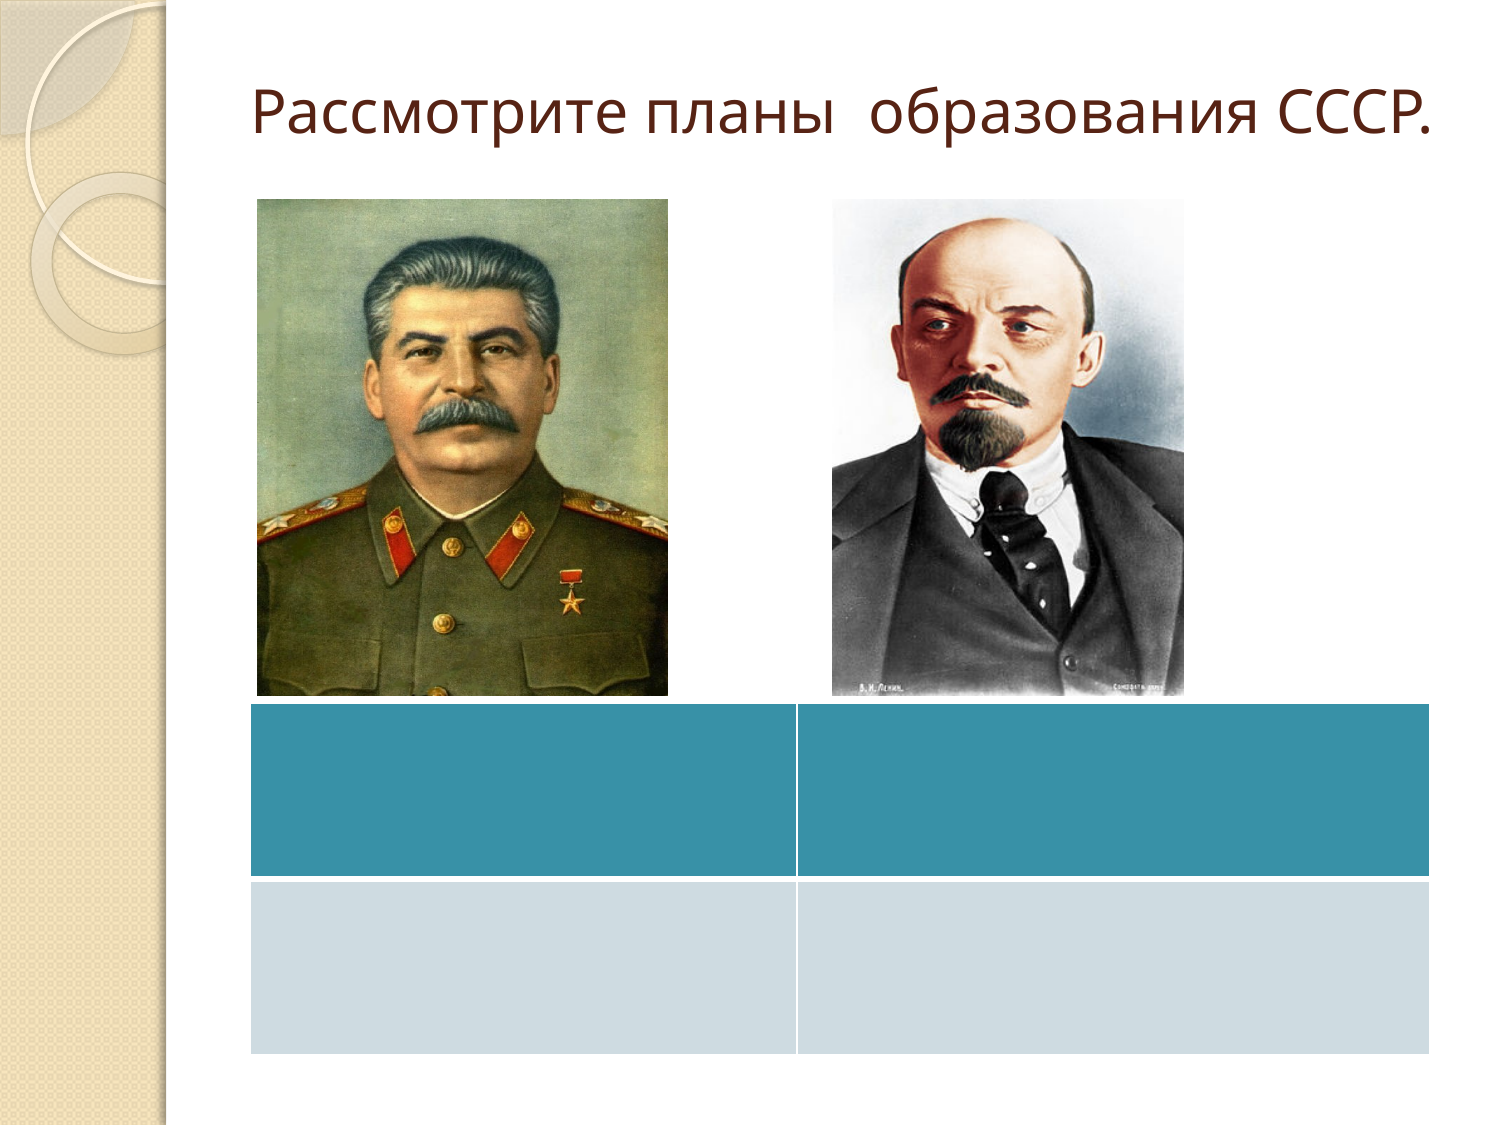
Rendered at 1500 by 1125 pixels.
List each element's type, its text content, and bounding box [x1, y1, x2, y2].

table_cell [251, 882, 796, 1054]
table_header [798, 704, 1429, 876]
table_header [251, 704, 796, 876]
table_cell [798, 882, 1429, 1054]
title Рассмотрите планы образования СССР. [235, 45, 1466, 176]
picture [831, 198, 1184, 696]
picture [257, 198, 669, 696]
